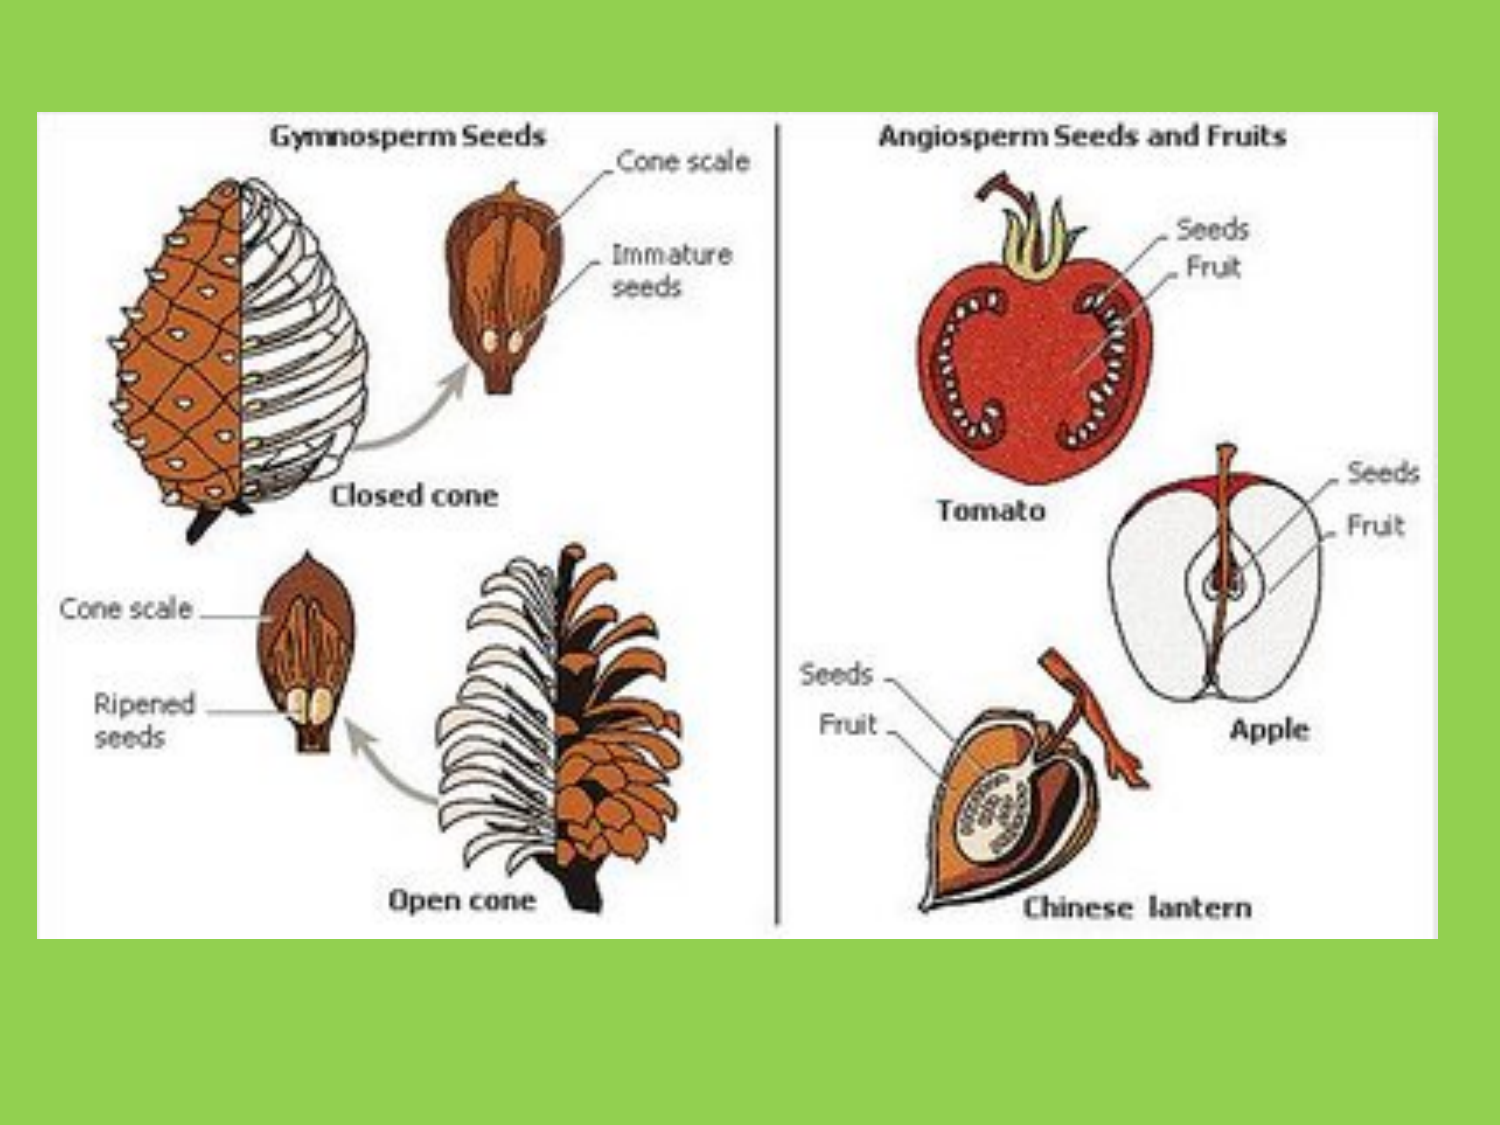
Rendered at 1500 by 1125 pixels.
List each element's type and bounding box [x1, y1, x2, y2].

picture [37, 112, 1438, 939]
